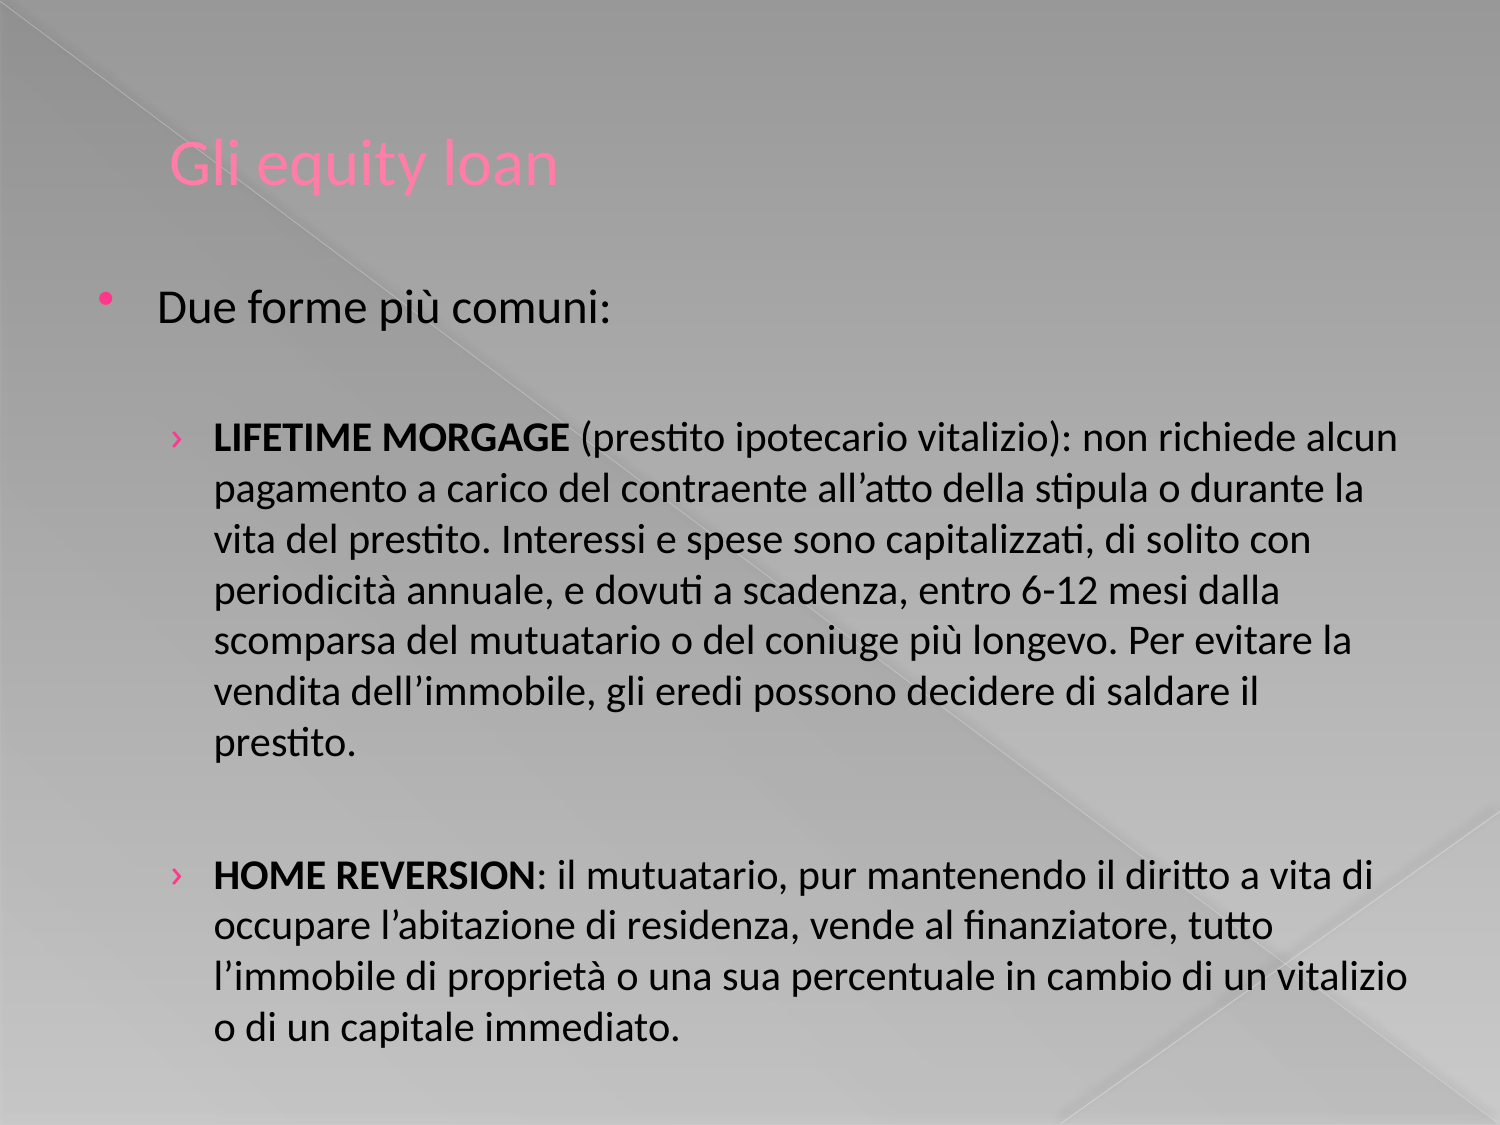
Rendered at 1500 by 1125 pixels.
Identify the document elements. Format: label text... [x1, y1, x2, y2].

list Due forme più comuni: LIFETIME MORGAGE (prestito ipotecario vitalizio): non richiede alcun pagamento a carico del contraente all’atto della stipula o durante la vita del prestito. Interessi e spese sono capitalizzati, di solito con periodicità annuale, e dovuti a scadenza, entro 6-12 mesi dalla scomparsa del mutuatario o del coniuge più longevo. Per evitare la vendita dell’immobile, gli eredi possono decidere di saldare il prestito. HOME REVERSION: il mutuatario, pur mantenendo il diritto a vita di occupare l’abitazione di residenza, vende al finanziatore, tutto l’immobile di proprietà o una sua percentuale in cambio di un vitalizio o di un capitale immediato. [75, 267, 1425, 1059]
title Gli equity loan [75, 43, 1425, 267]
